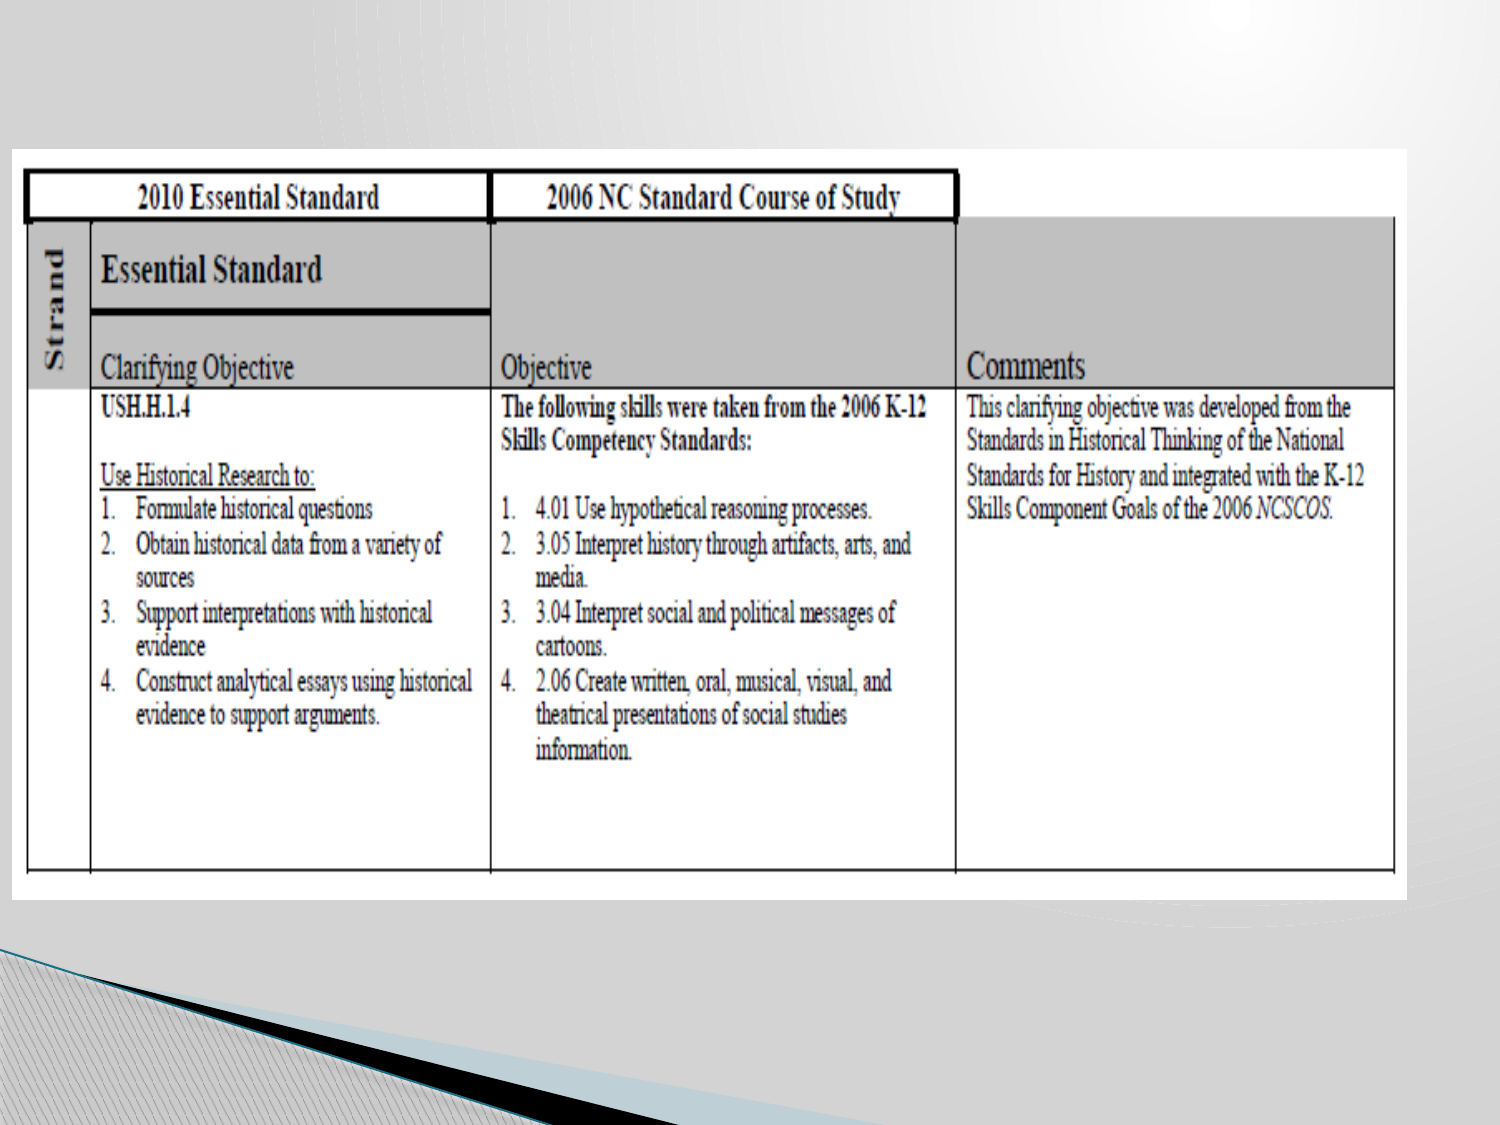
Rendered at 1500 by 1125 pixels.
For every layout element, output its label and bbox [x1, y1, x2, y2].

picture [12, 149, 1407, 901]
